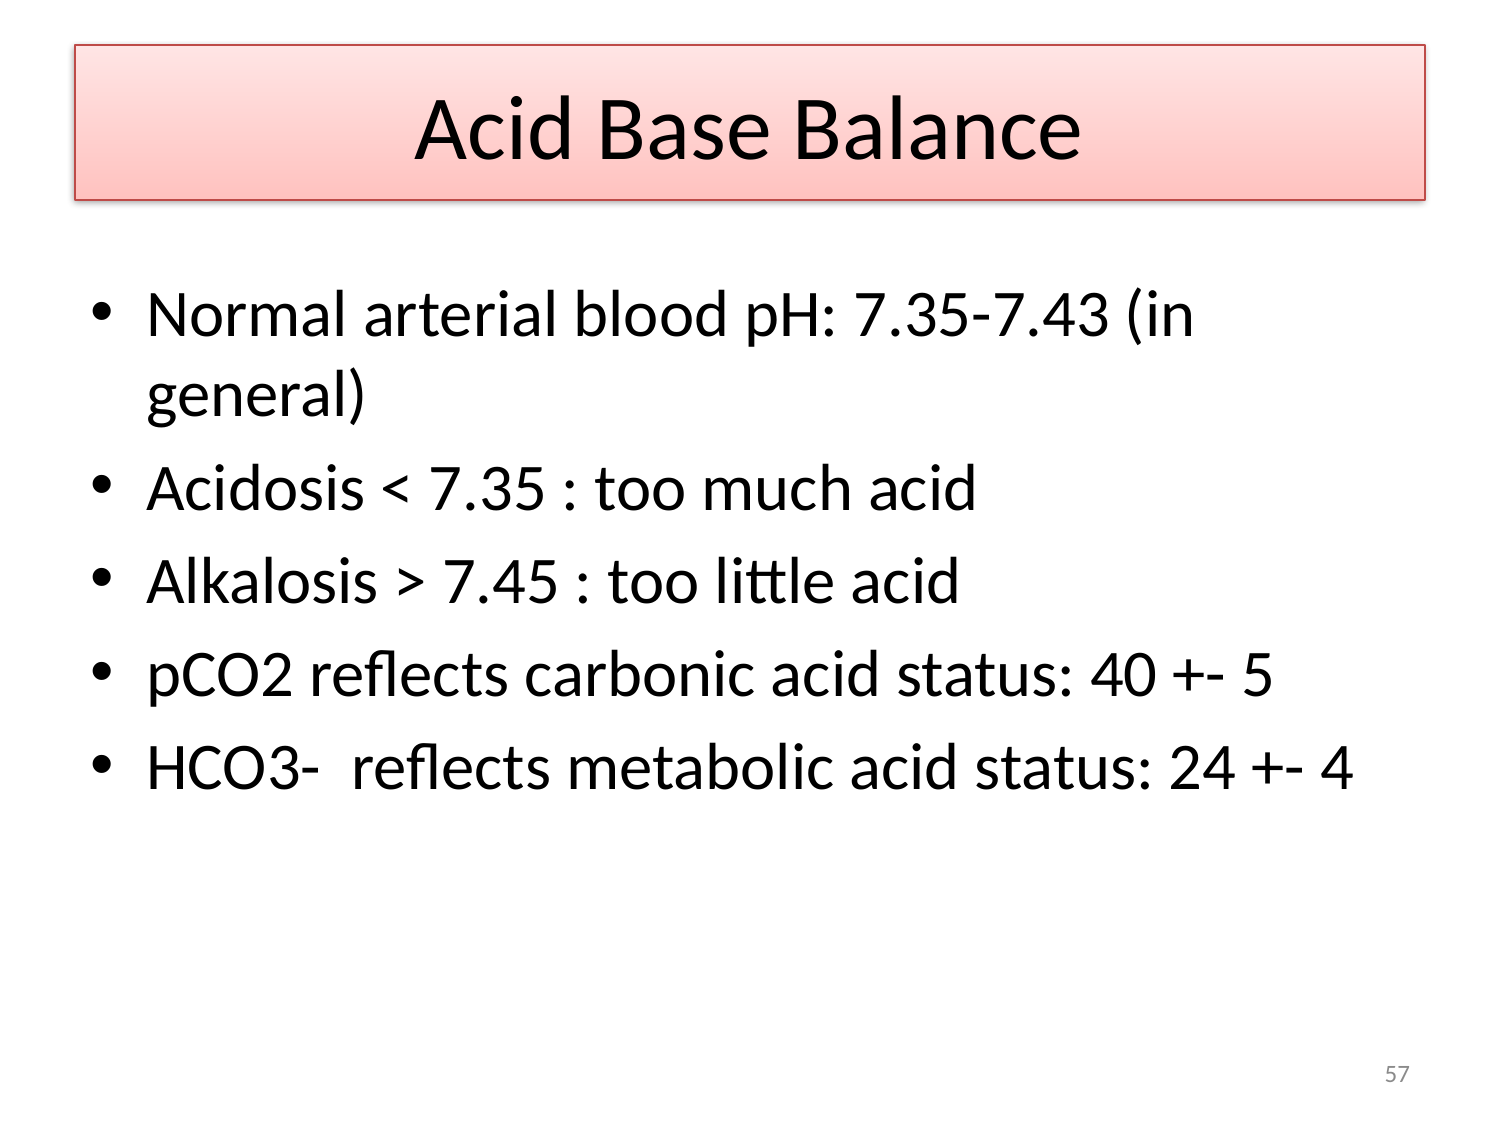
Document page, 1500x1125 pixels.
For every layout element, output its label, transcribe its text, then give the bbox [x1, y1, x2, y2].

list Normal arterial blood pH: 7.35-7.43 (in general) Acidosis < 7.35 : too much acid Alkalosis > 7.45 : too little acid pCO2 reflects carbonic acid status: 40 +- 5 HCO3- reflects metabolic acid status: 24 +- 4 [75, 262, 1425, 1005]
title Acid Base Balance [74, 44, 1426, 201]
slide_number 57 [1074, 1042, 1425, 1103]
